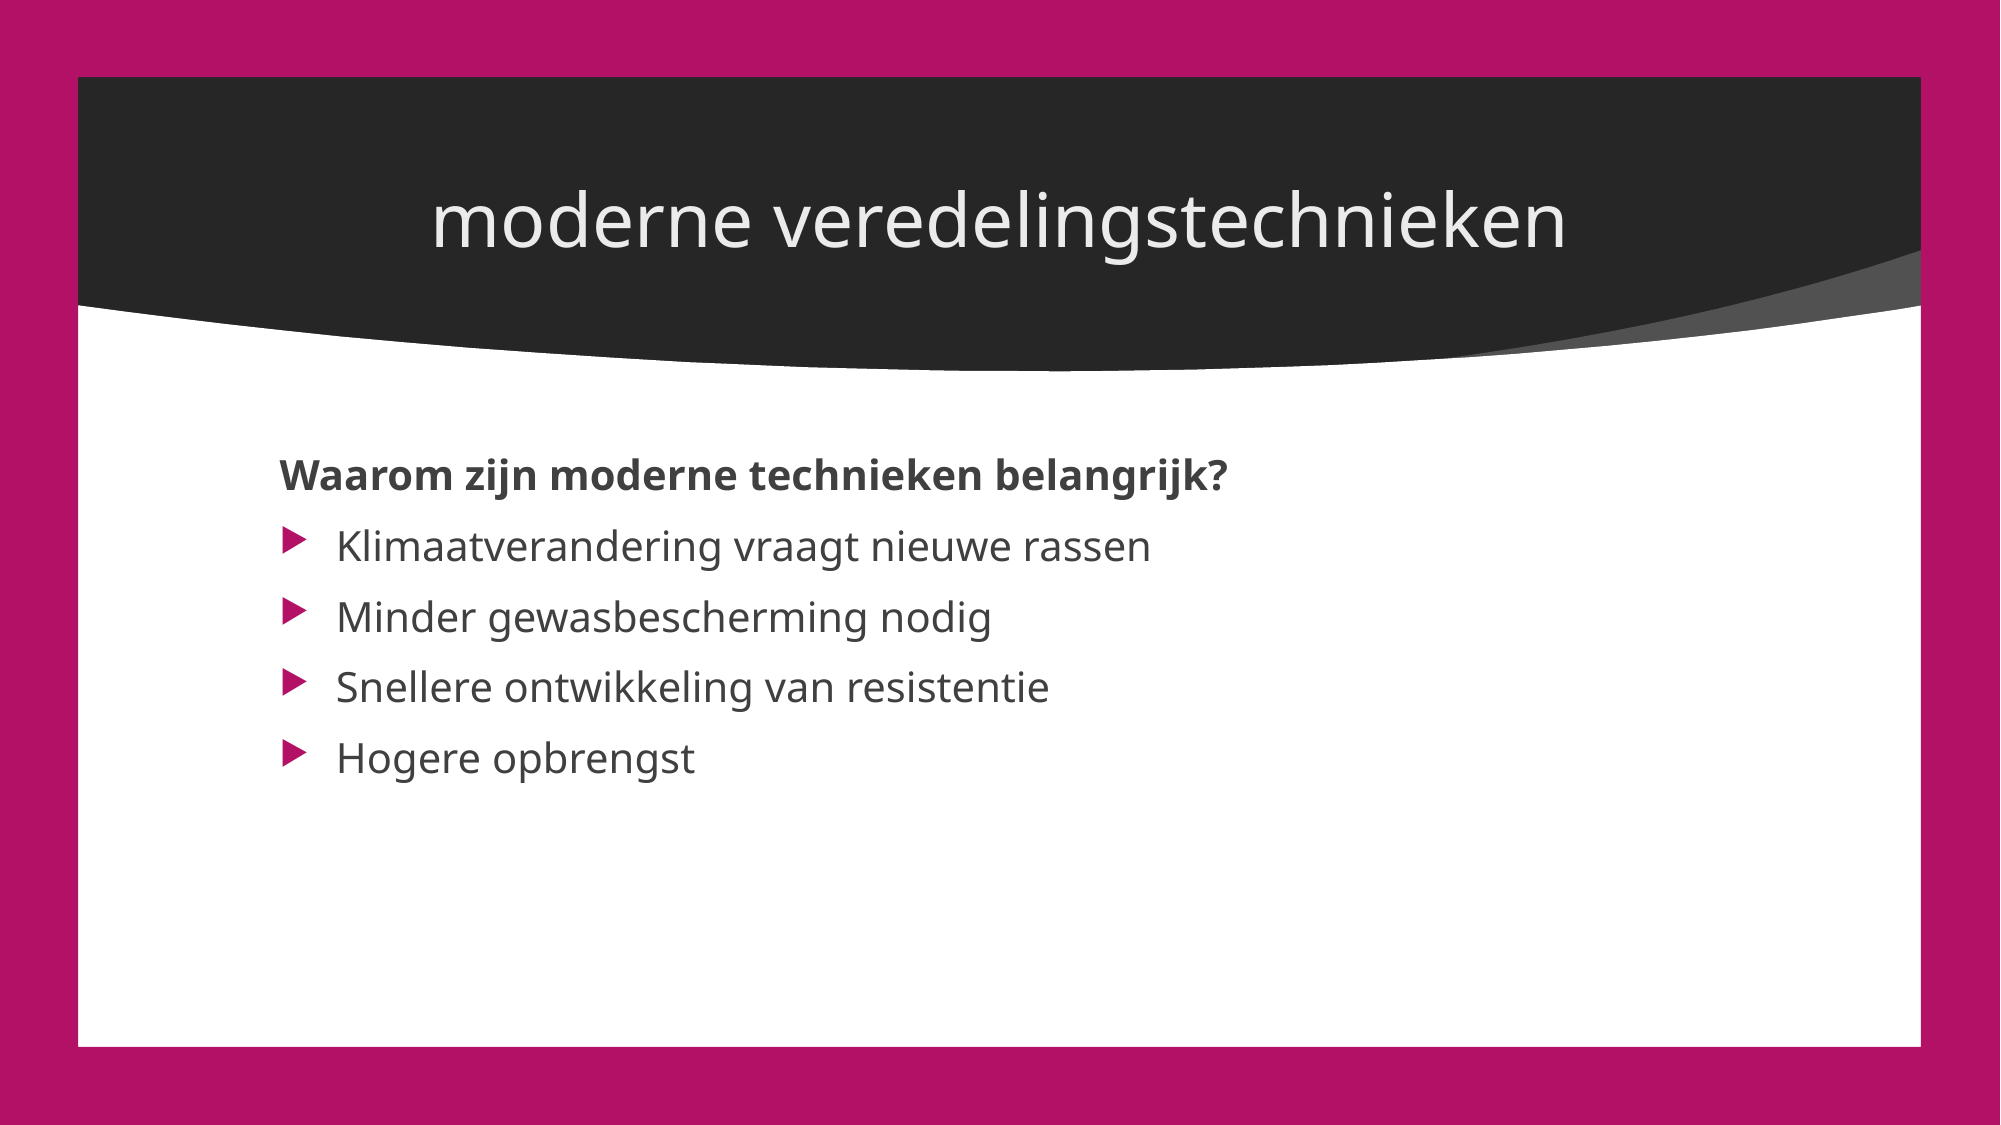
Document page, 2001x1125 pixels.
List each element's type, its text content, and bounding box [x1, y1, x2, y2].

text_box [0, 0, 2000, 1125]
title moderne veredelingstechnieken [276, 137, 1724, 298]
text_box [79, 78, 1920, 1046]
list Waarom zijn moderne technieken belangrijk? Klimaatverandering vraagt nieuwe rassen Minder gewasbescherming nodig Snellere ontwikkeling van resistentie Hogere opbrengst [264, 440, 1713, 977]
